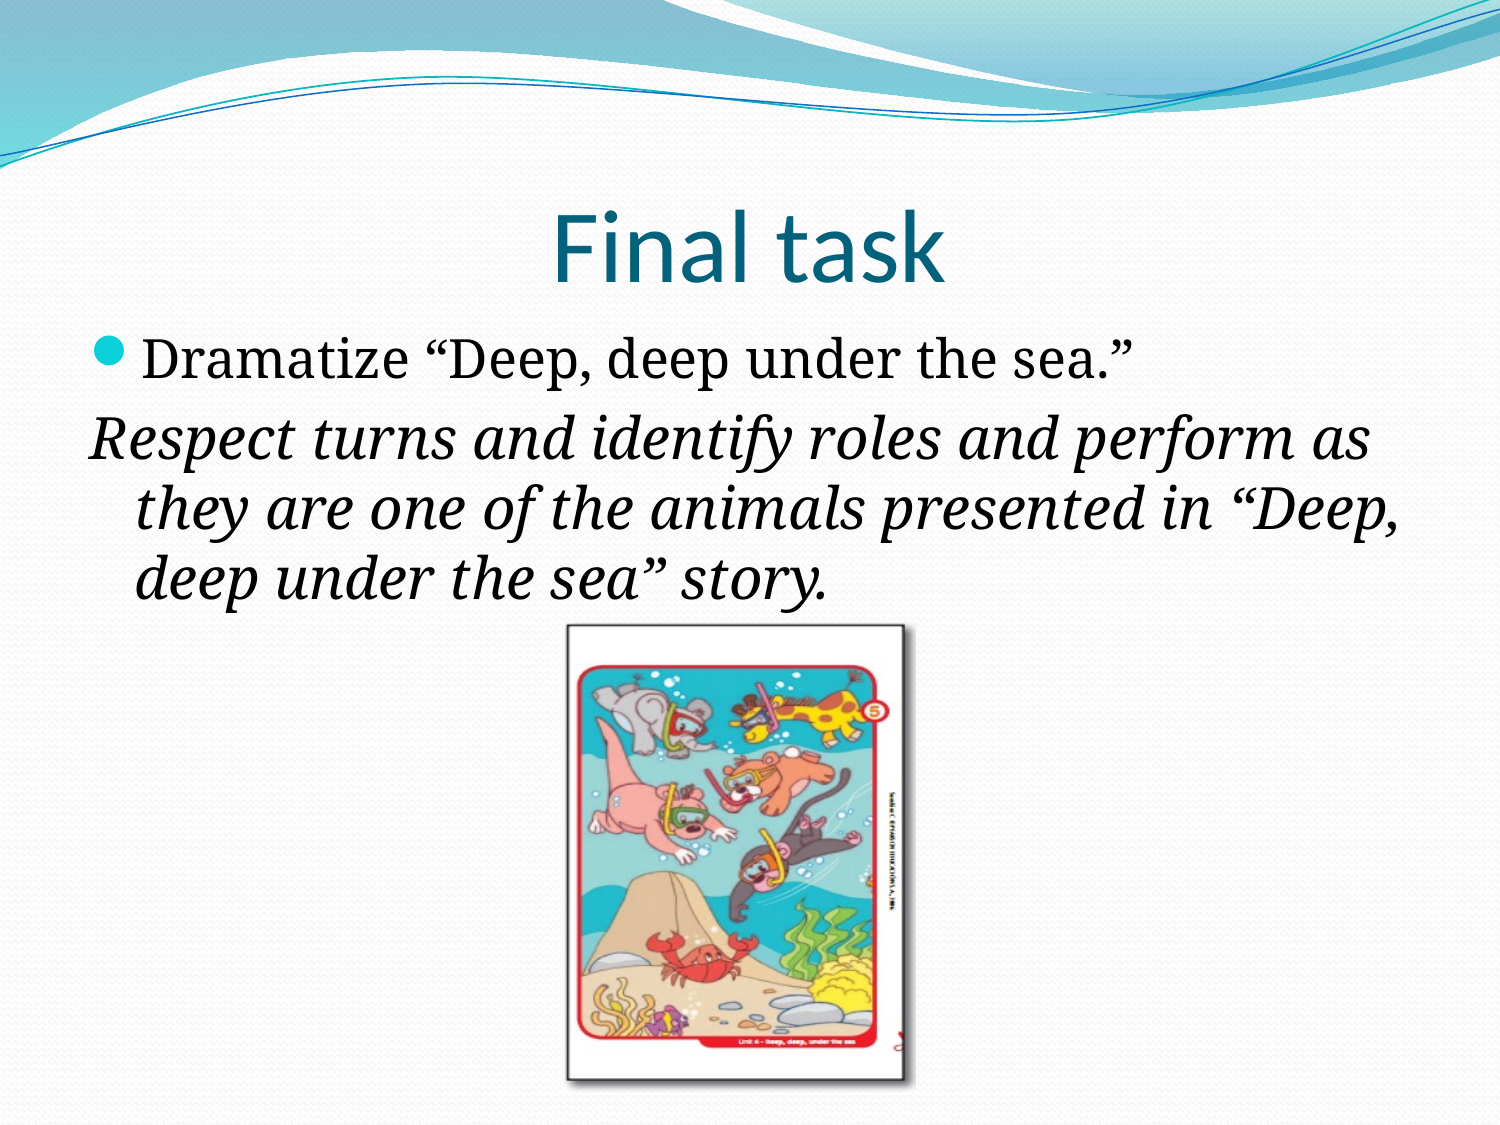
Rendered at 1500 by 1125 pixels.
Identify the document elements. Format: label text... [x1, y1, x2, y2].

title Final task [75, 115, 1425, 303]
list Dramatize “Deep, deep under the sea.” Respect turns and identify roles and perform as they are one of the animals presented in “Deep, deep under the sea” story. [75, 317, 1425, 1038]
picture [560, 621, 916, 1092]
